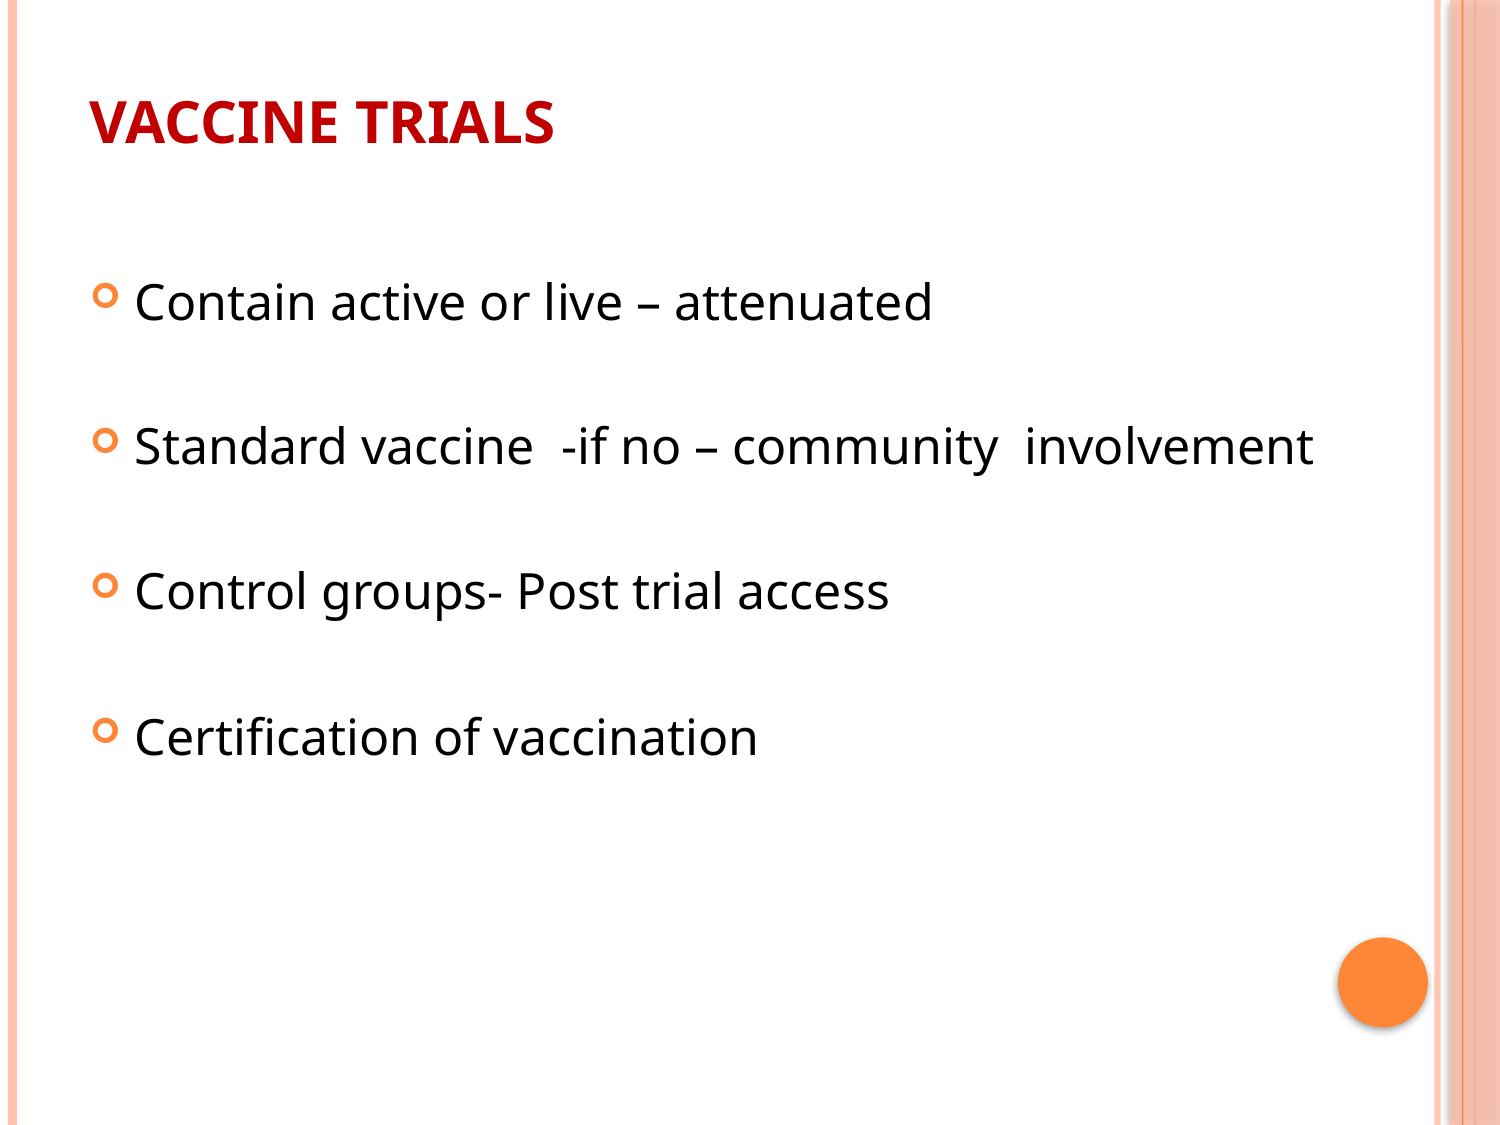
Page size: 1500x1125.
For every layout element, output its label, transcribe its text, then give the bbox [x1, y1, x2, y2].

list Contain active or live – attenuated Standard vaccine -if no – community involvement Control groups- Post trial access Certification of vaccination [75, 262, 1475, 1062]
title Vaccine trials [75, 45, 1300, 233]
